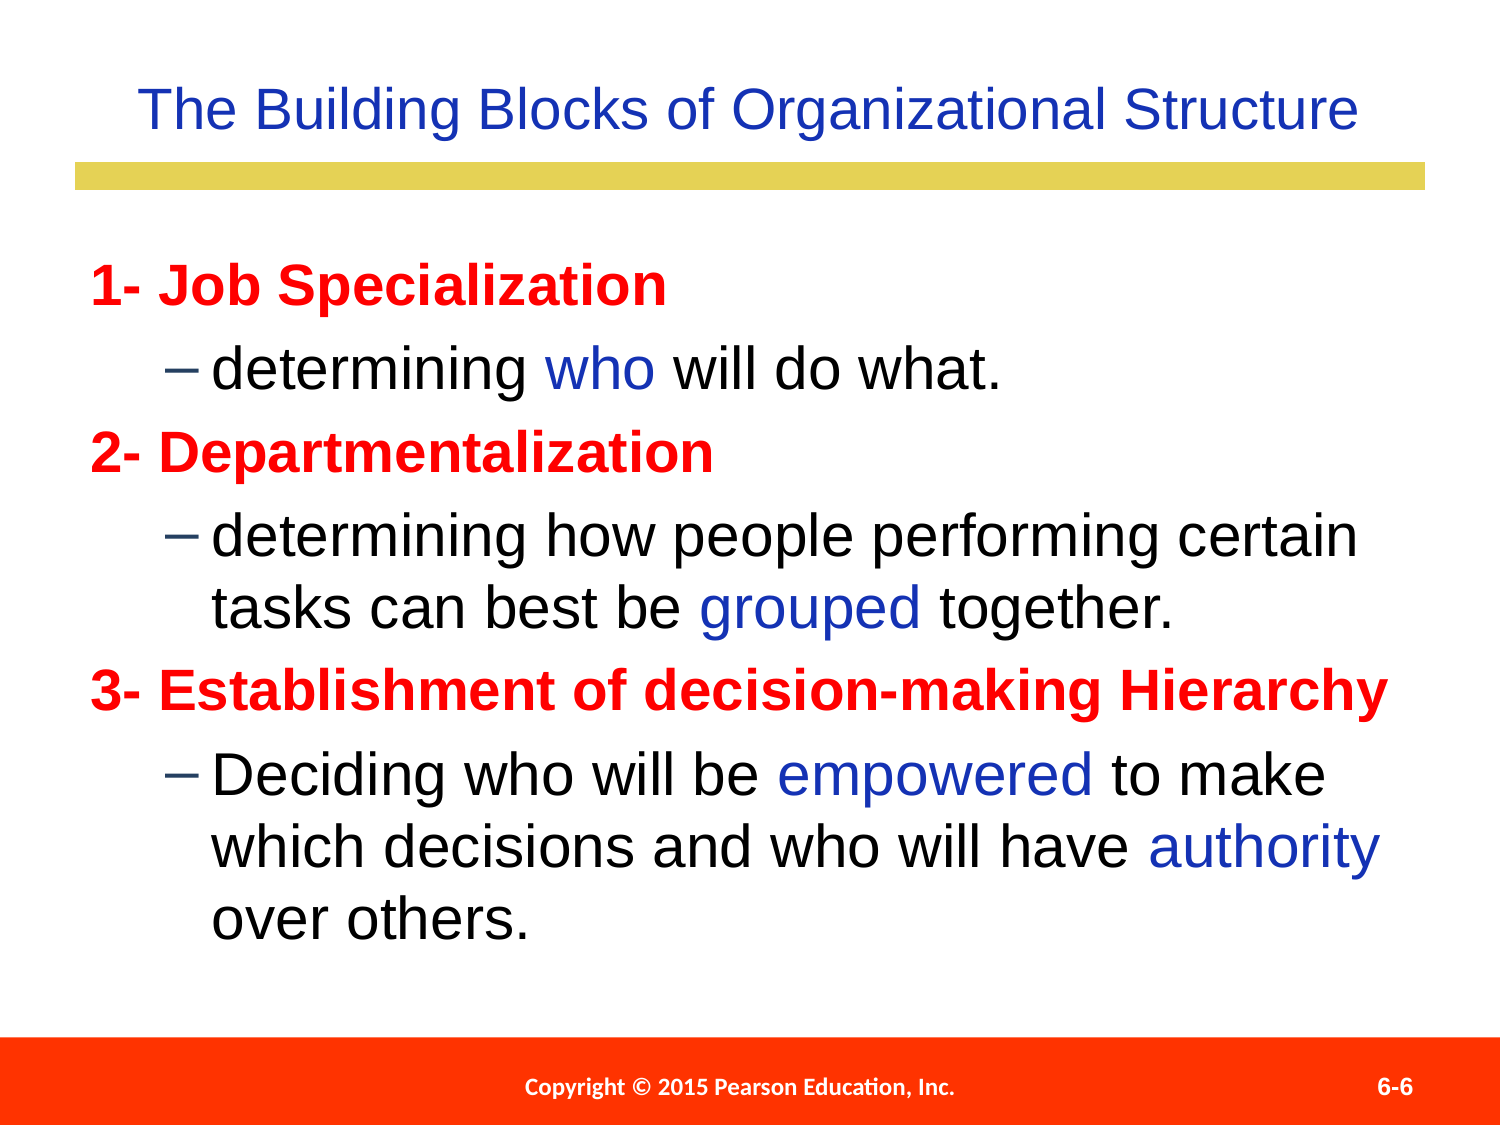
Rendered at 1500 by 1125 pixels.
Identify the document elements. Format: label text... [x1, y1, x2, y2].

list 1- Job Specialization determining who will do what. 2- Departmentalization determining how people performing certain tasks can best be grouped together. 3- Establishment of decision-making Hierarchy Deciding who will be empowered to make which decisions and who will have authority over others. [74, 237, 1426, 976]
title The Building Blocks of Organizational Structure [74, 12, 1426, 201]
